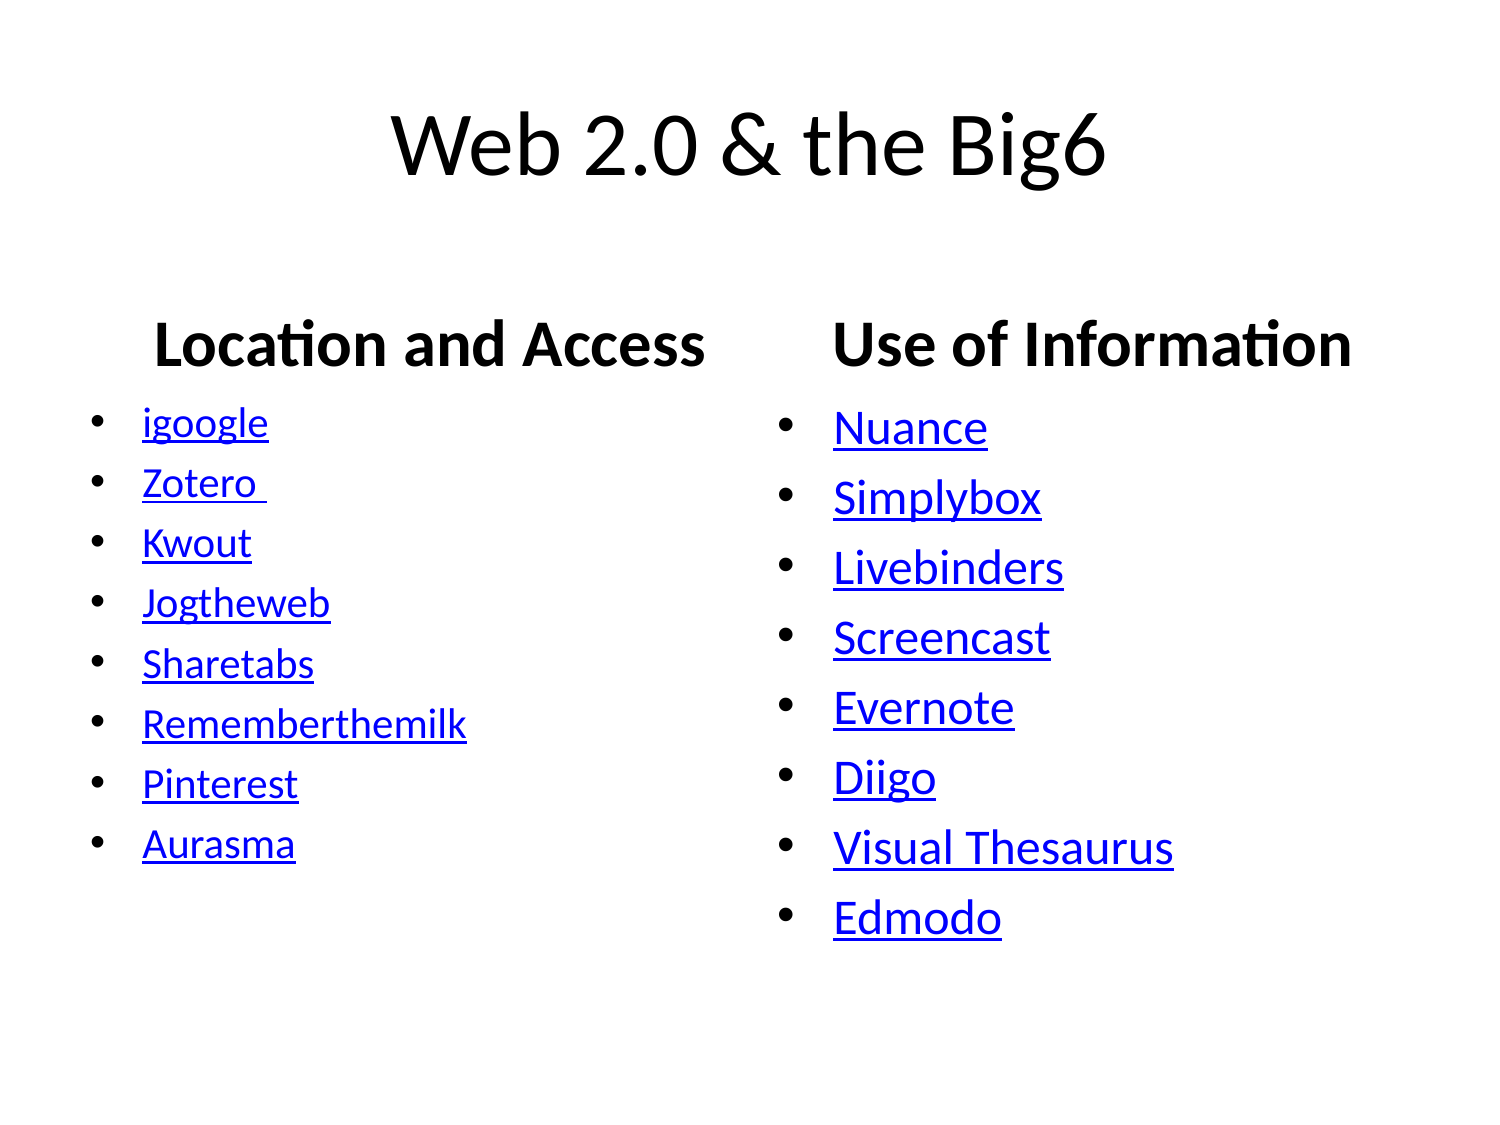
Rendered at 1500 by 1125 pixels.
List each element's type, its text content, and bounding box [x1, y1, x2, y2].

list Nuance Simplybox Livebinders Screencast Evernote Diigo Visual Thesaurus Edmodo [761, 387, 1425, 1036]
title Web 2.0 & the Big6 [75, 45, 1425, 233]
list Location and Access [98, 251, 762, 387]
list igoogle Zotero Kwout Jogtheweb Sharetabs Rememberthemilk Pinterest Aurasma [75, 387, 603, 878]
list Use of Information [762, 251, 1425, 387]
